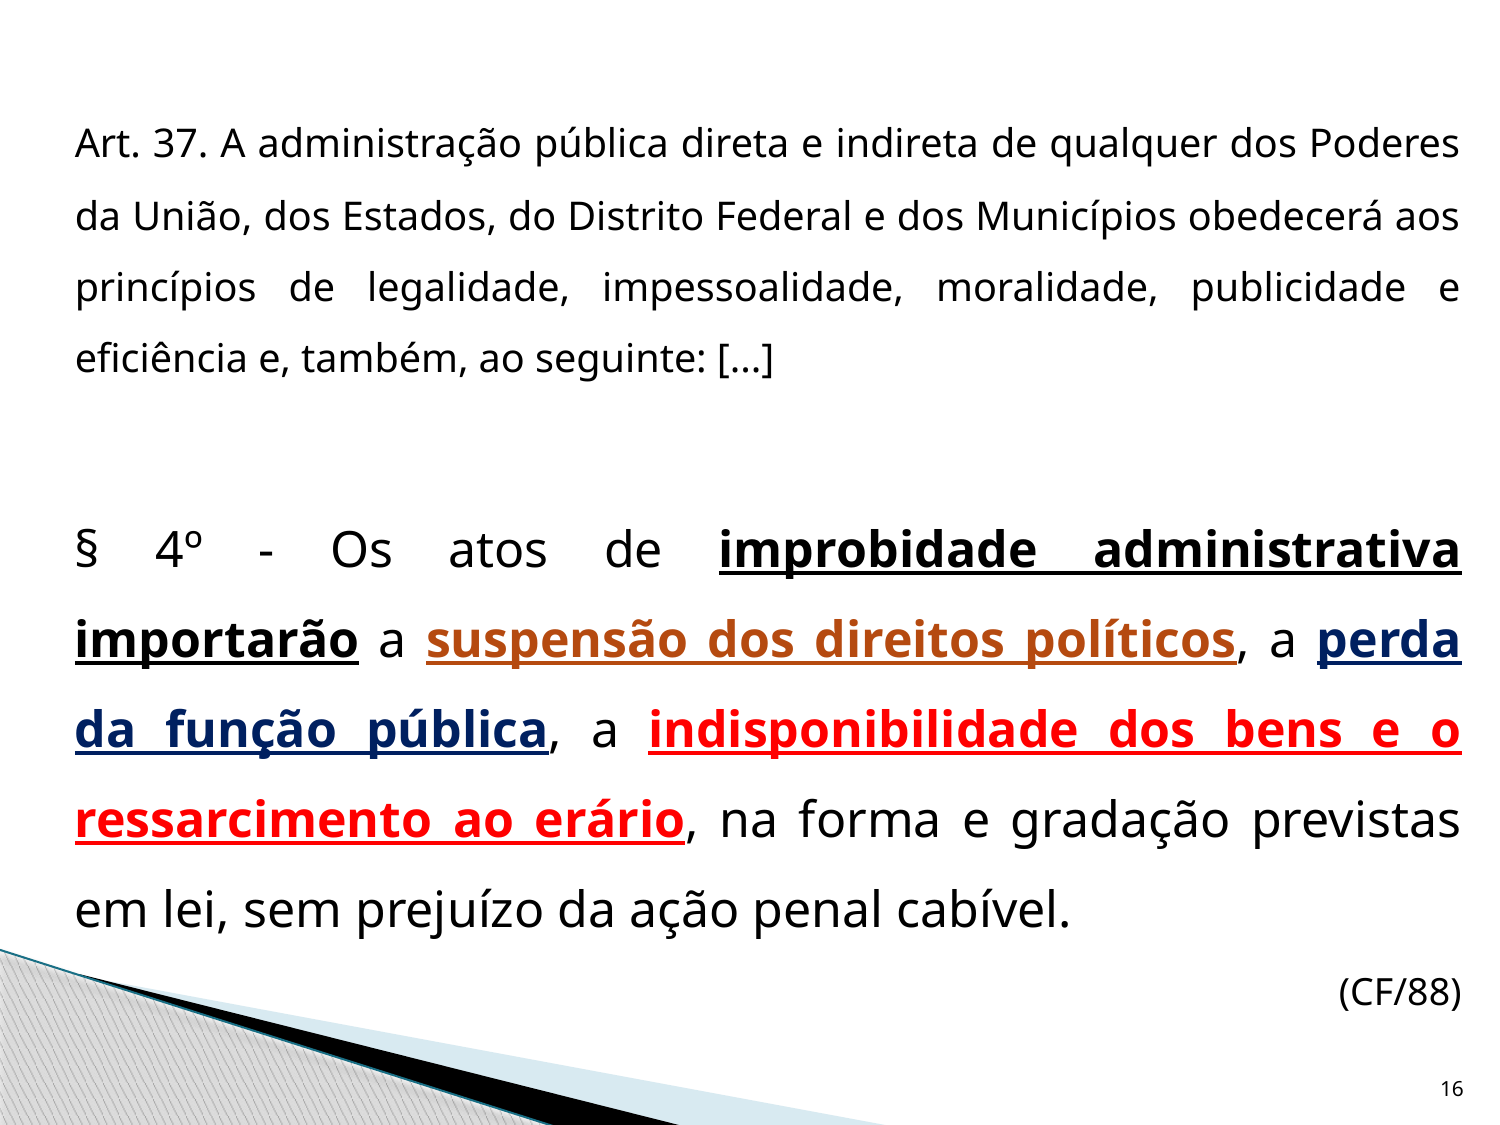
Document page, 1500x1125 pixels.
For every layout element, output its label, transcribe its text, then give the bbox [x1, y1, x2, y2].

list Art. 37. A administração pública direta e indireta de qualquer dos Poderes da União, dos Estados, do Distrito Federal e dos Municípios obedecerá aos princípios de legalidade, impessoalidade, moralidade, publicidade e eficiência e, também, ao seguinte: [...] § 4º - Os atos de improbidade administrativa importarão a suspensão dos direitos políticos, a perda da função pública, a indisponibilidade dos bens e o ressarcimento ao erário, na forma e gradação previstas em lei, sem prejuízo da ação penal cabível. (CF/88) [0, 70, 1477, 1043]
slide_number 16 [1418, 1051, 1479, 1112]
